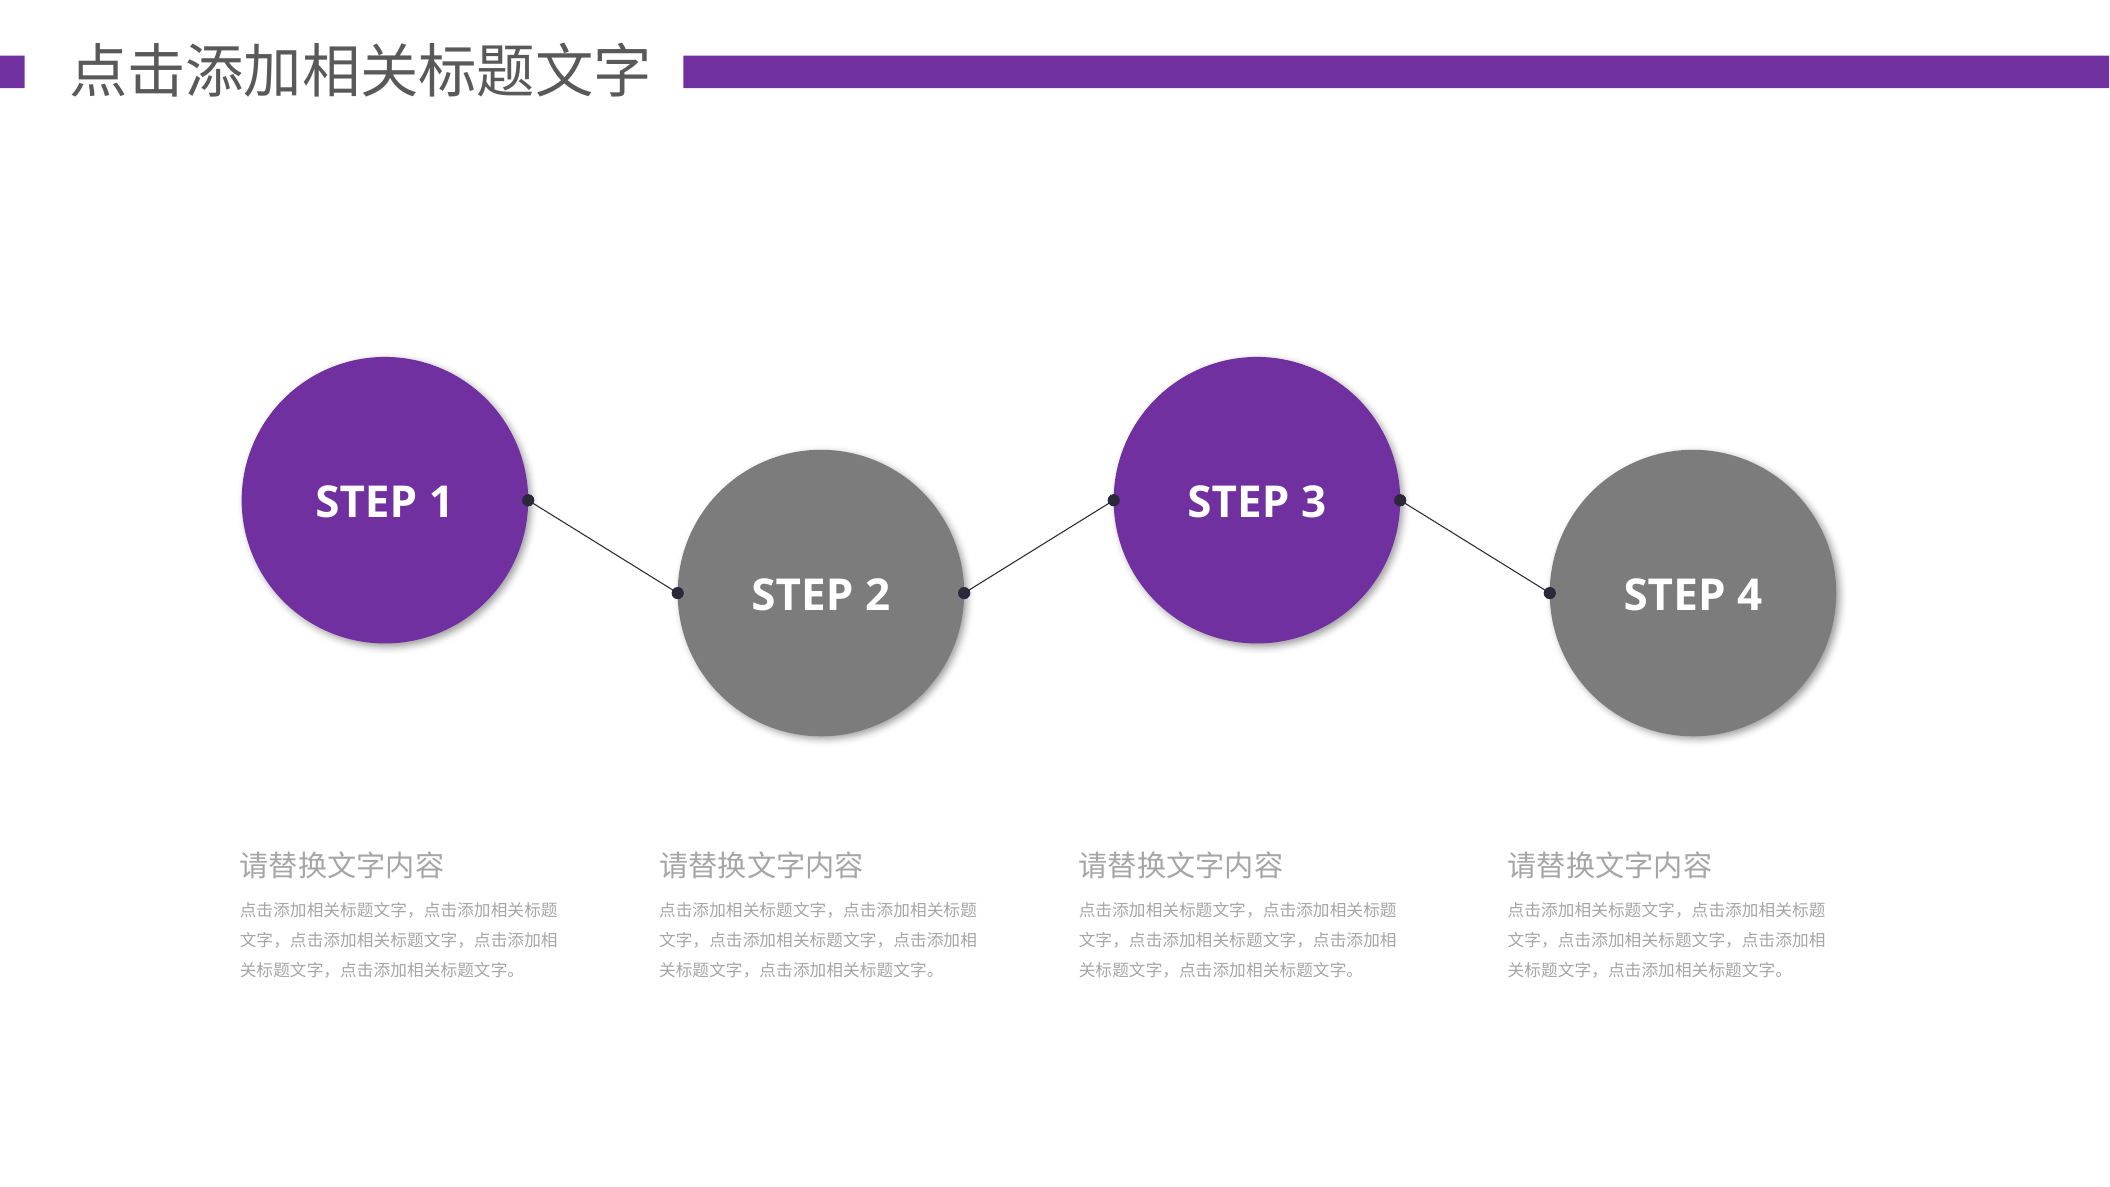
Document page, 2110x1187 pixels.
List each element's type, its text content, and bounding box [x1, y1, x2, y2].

text_box 请替换文字内容 [643, 832, 1043, 891]
text_box STEP 3 [1112, 355, 1402, 645]
text_box 点击添加相关标题文字，点击添加相关标题文字，点击添加相关标题文字，点击添加相关标题文字，点击添加相关标题文字。 [1491, 882, 1858, 988]
text_box 点击添加相关标题文字 [54, 26, 667, 112]
text_box 请替换文字内容 [1491, 832, 1891, 891]
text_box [964, 500, 1114, 594]
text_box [1400, 500, 1550, 594]
text_box 请替换文字内容 [1062, 832, 1462, 891]
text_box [528, 500, 678, 594]
text_box 点击添加相关标题文字，点击添加相关标题文字，点击添加相关标题文字，点击添加相关标题文字，点击添加相关标题文字。 [223, 882, 590, 988]
text_box 点击添加相关标题文字，点击添加相关标题文字，点击添加相关标题文字，点击添加相关标题文字，点击添加相关标题文字。 [1062, 882, 1429, 988]
text_box STEP 4 [1548, 448, 1838, 738]
text_box STEP 1 [240, 355, 530, 645]
text_box 请替换文字内容 [223, 832, 623, 891]
text_box STEP 2 [676, 448, 966, 738]
text_box 点击添加相关标题文字，点击添加相关标题文字，点击添加相关标题文字，点击添加相关标题文字，点击添加相关标题文字。 [643, 882, 1010, 988]
